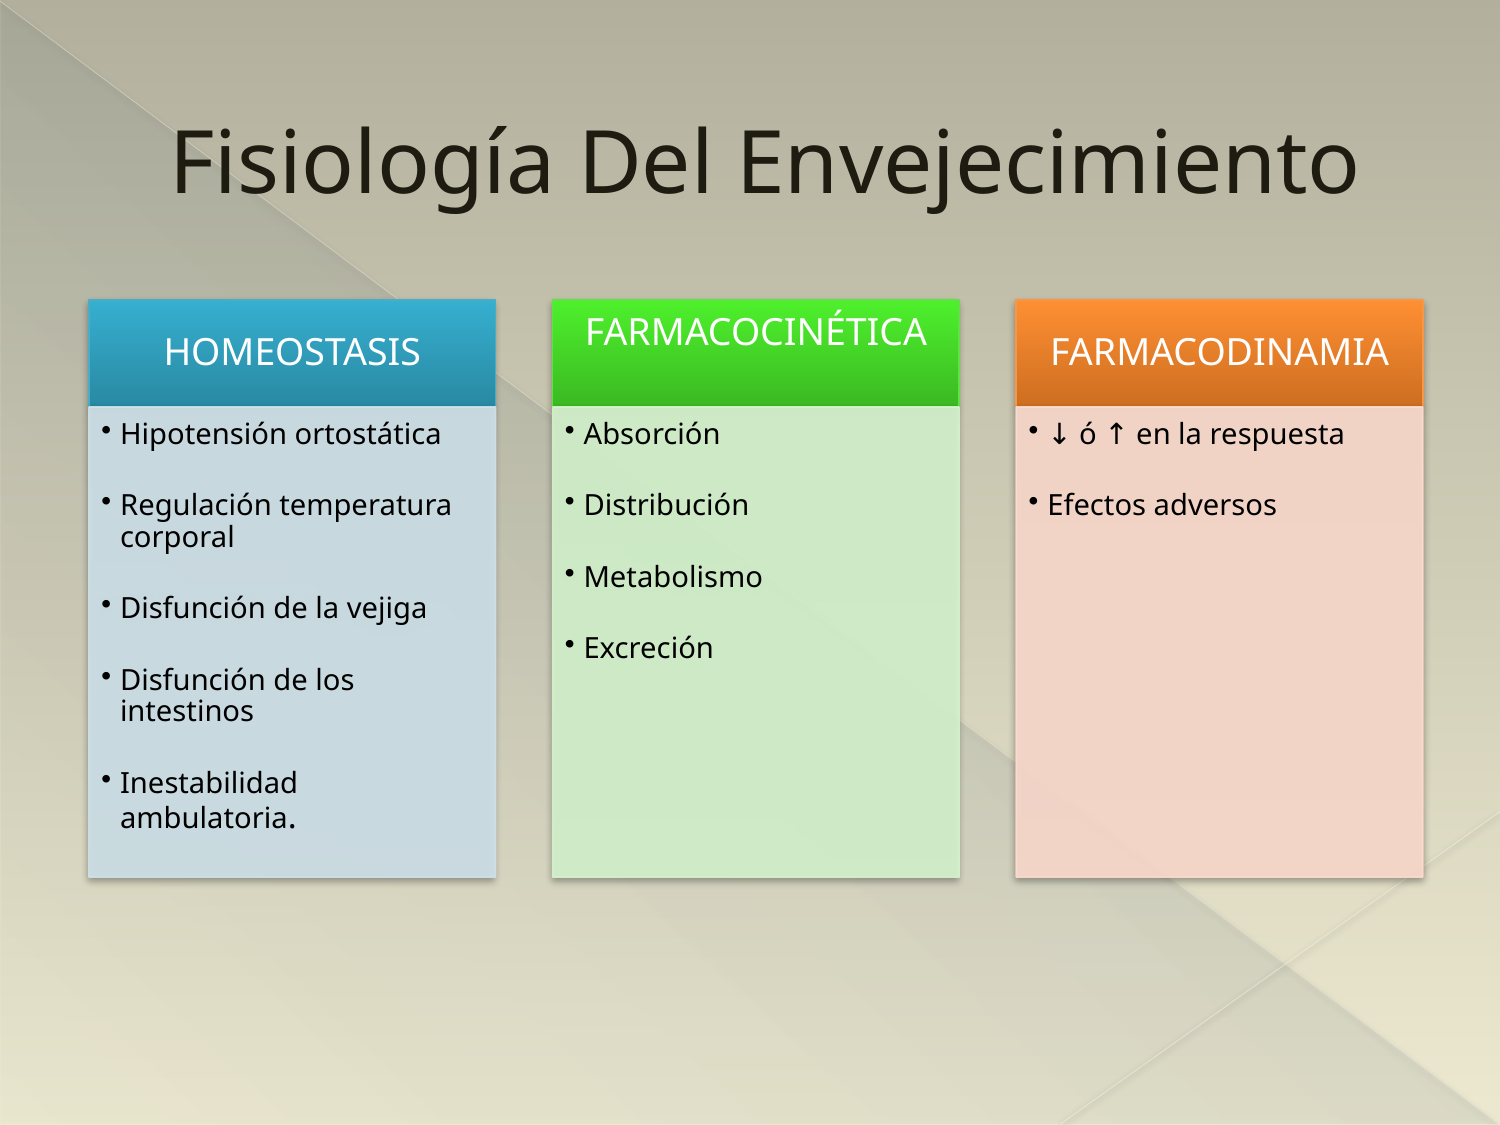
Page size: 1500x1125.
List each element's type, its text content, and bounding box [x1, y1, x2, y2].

title Fisiología Del Envejecimiento [75, 43, 1425, 274]
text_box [88, 255, 1424, 923]
